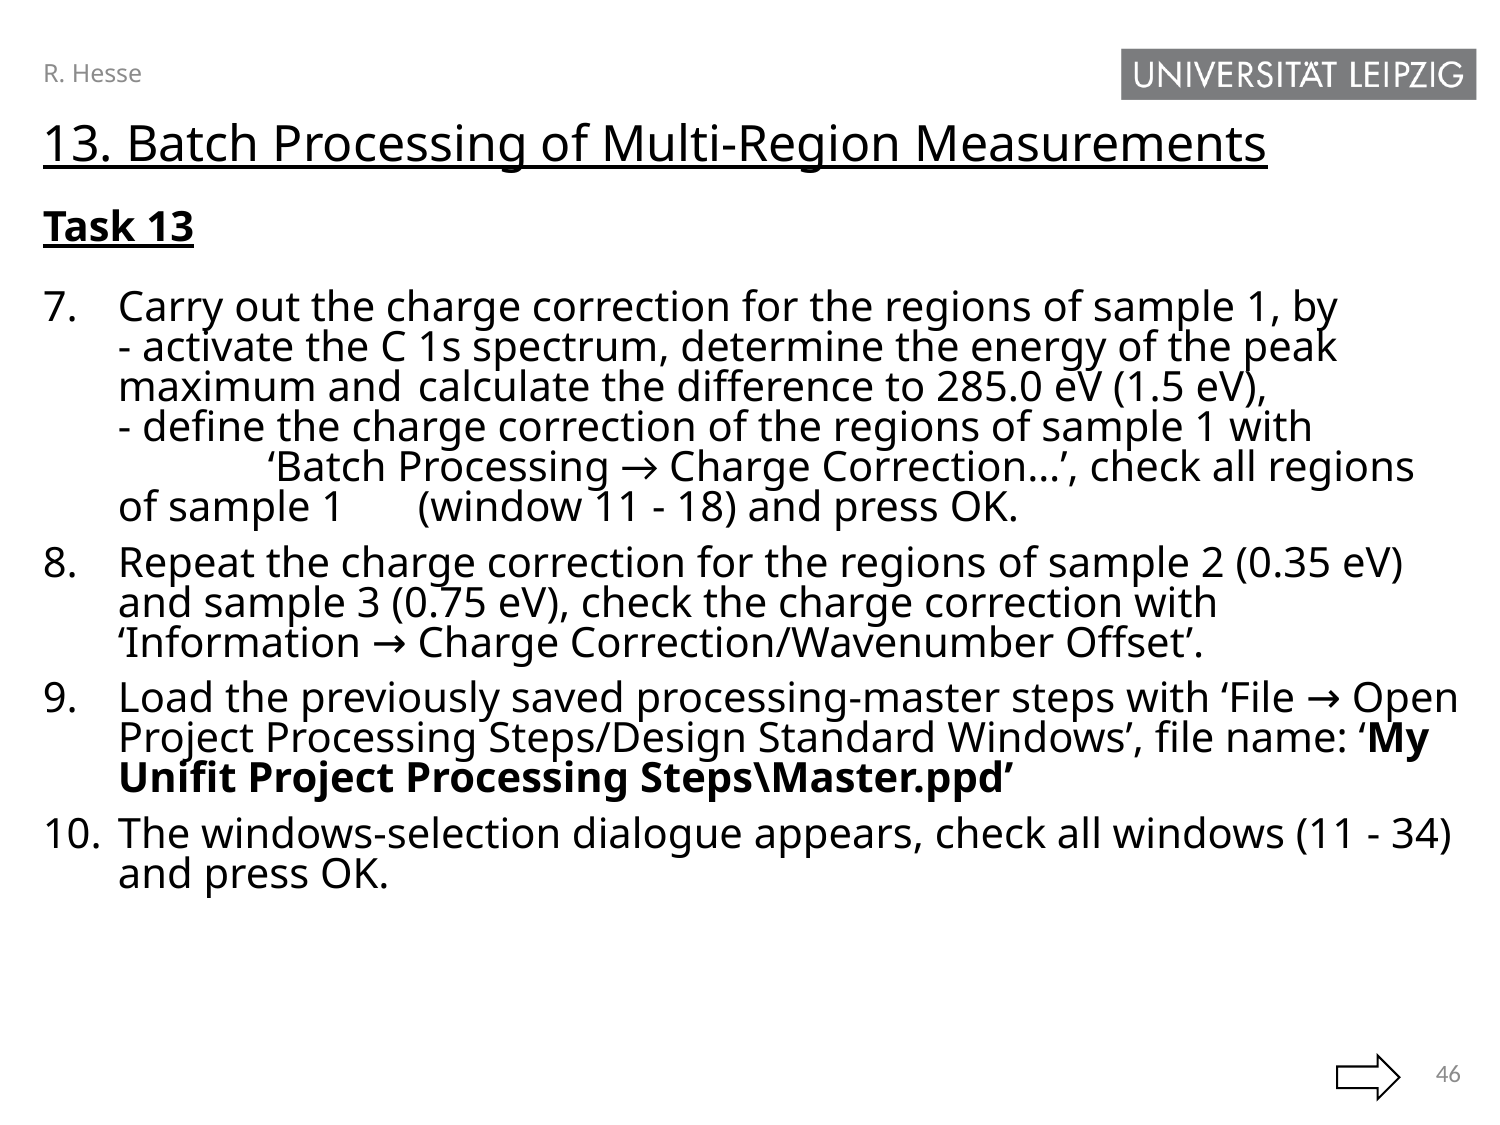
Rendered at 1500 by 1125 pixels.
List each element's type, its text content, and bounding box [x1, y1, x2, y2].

picture [1410, 48, 1477, 100]
footer R. Hesse [28, 44, 1410, 103]
slide_number 46 [1291, 1042, 1477, 1103]
text_box 13. Batch Processing of Multi-Region Measurements [28, 103, 1477, 179]
text_box Task 13 Carry out the charge correction for the regions of sample 1, by - activate the C 1s spectrum, determine the energy of the peak maximum and calculate the difference to 285.0 eV (1.5 eV), - define the charge correction of the regions of sample 1 with ‘Batch Processing → Charge Correction…’, check all regions of sample 1 (window 11 - 18) and press OK. Repeat the charge correction for the regions of sample 2 (0.35 eV) and sample 3 (0.75 eV), check the charge correction with ‘Information → Charge Correction/Wavenumber Offset’. Load the previously saved processing-master steps with ‘File → Open Project Processing Steps/Design Standard Windows’, file name: ‘My Unifit Project Processing Steps\Master.ppd’ The windows-selection dialogue appears, check all windows (11 - 34) and press OK. [28, 201, 1477, 921]
text_box [1336, 1053, 1401, 1102]
